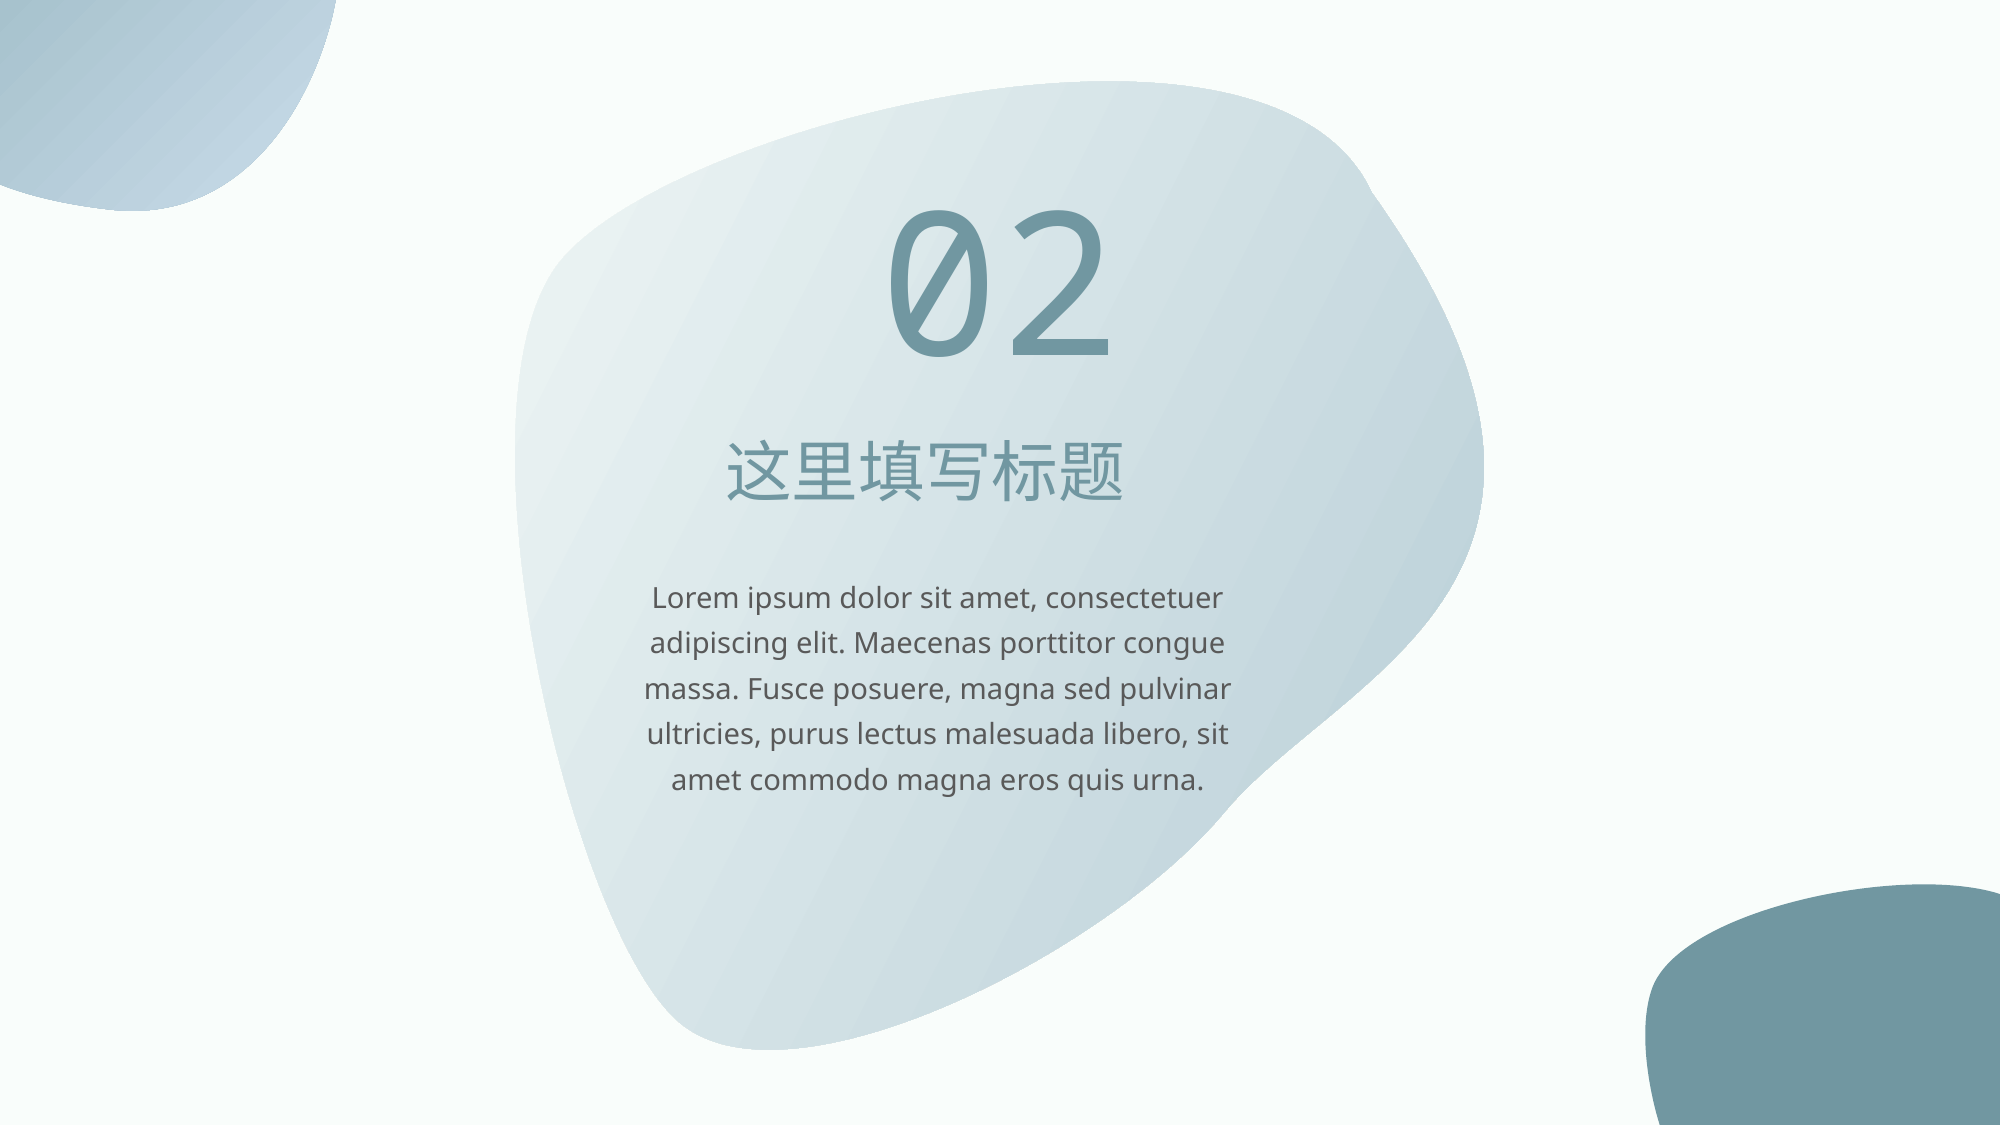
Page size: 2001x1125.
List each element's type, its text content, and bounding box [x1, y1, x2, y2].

text_box [514, 80, 1485, 1051]
text_box [0, 0, 337, 212]
text_box 这里填写标题 [710, 422, 1290, 517]
text_box 02 [832, 147, 1168, 403]
text_box [1644, 883, 2000, 1125]
text_box Lorem ipsum dolor sit amet, consectetuer adipiscing elit. Maecenas porttitor congue massa. Fusce posuere, magna sed pulvinar ultricies, purus lectus malesuada libero, sit amet commodo magna eros quis urna. [593, 561, 1282, 849]
text_box [0, 0, 2000, 1125]
